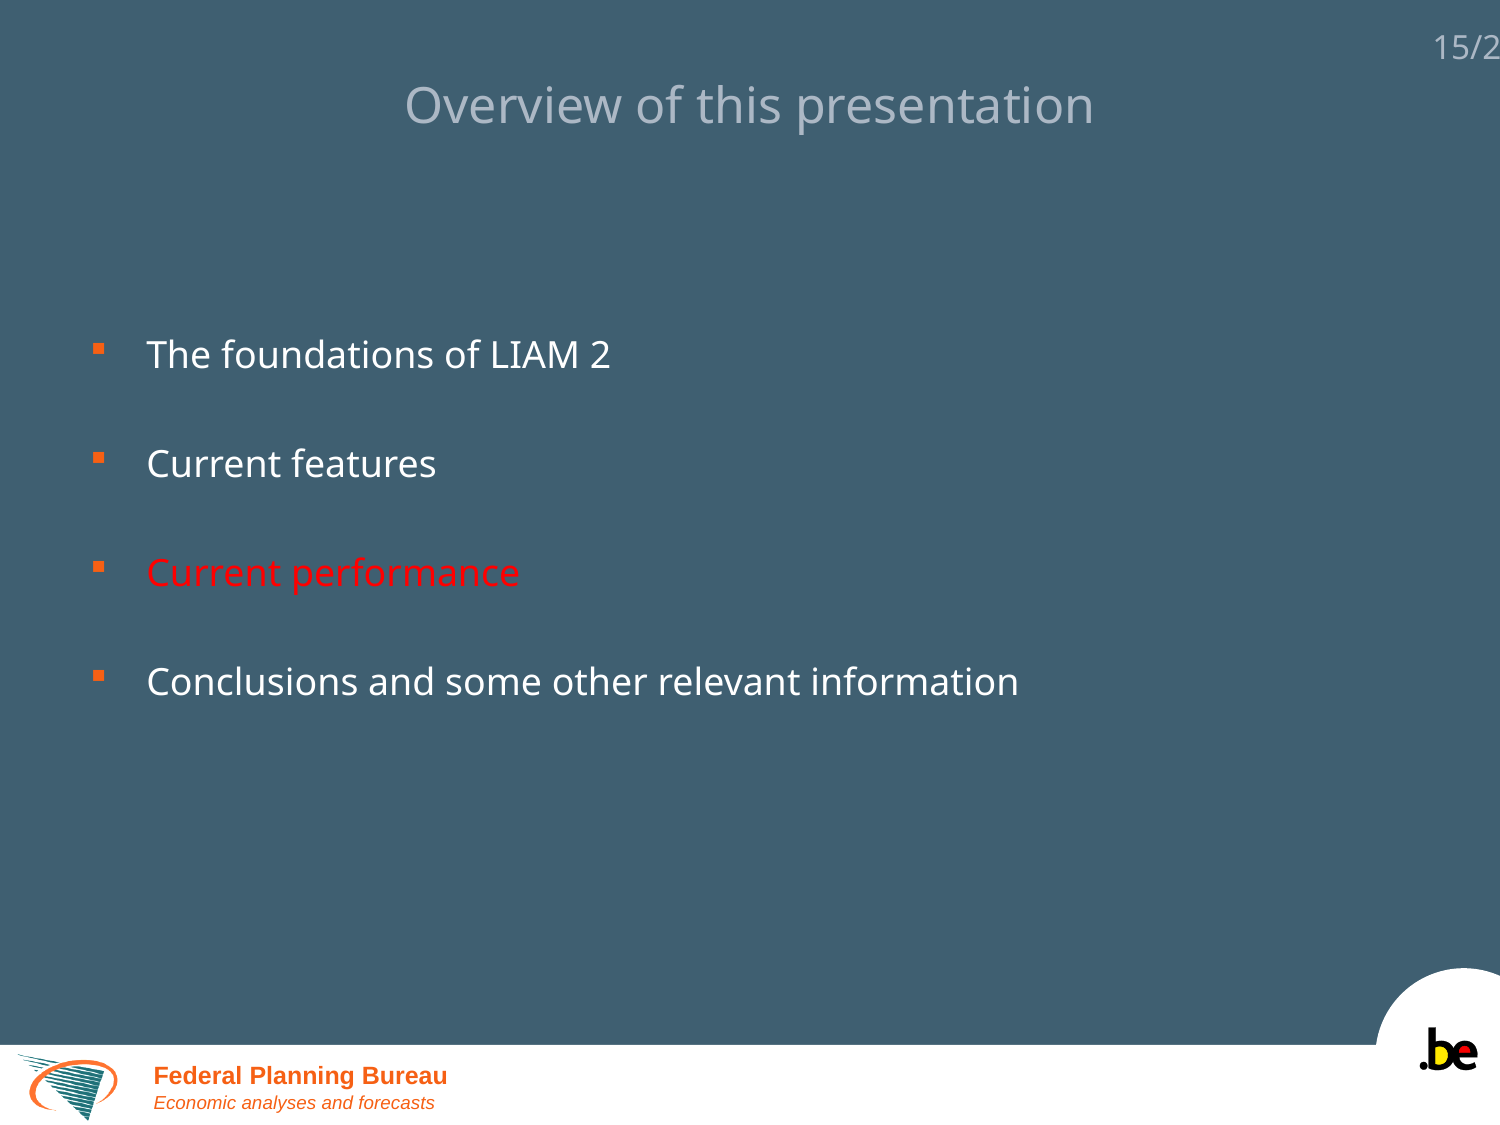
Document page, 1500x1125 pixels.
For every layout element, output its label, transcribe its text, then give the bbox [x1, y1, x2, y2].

list The foundations of LIAM 2 Current features Current performance Conclusions and some other relevant information [74, 278, 1426, 1001]
title Overview of this presentation [74, 30, 1426, 177]
